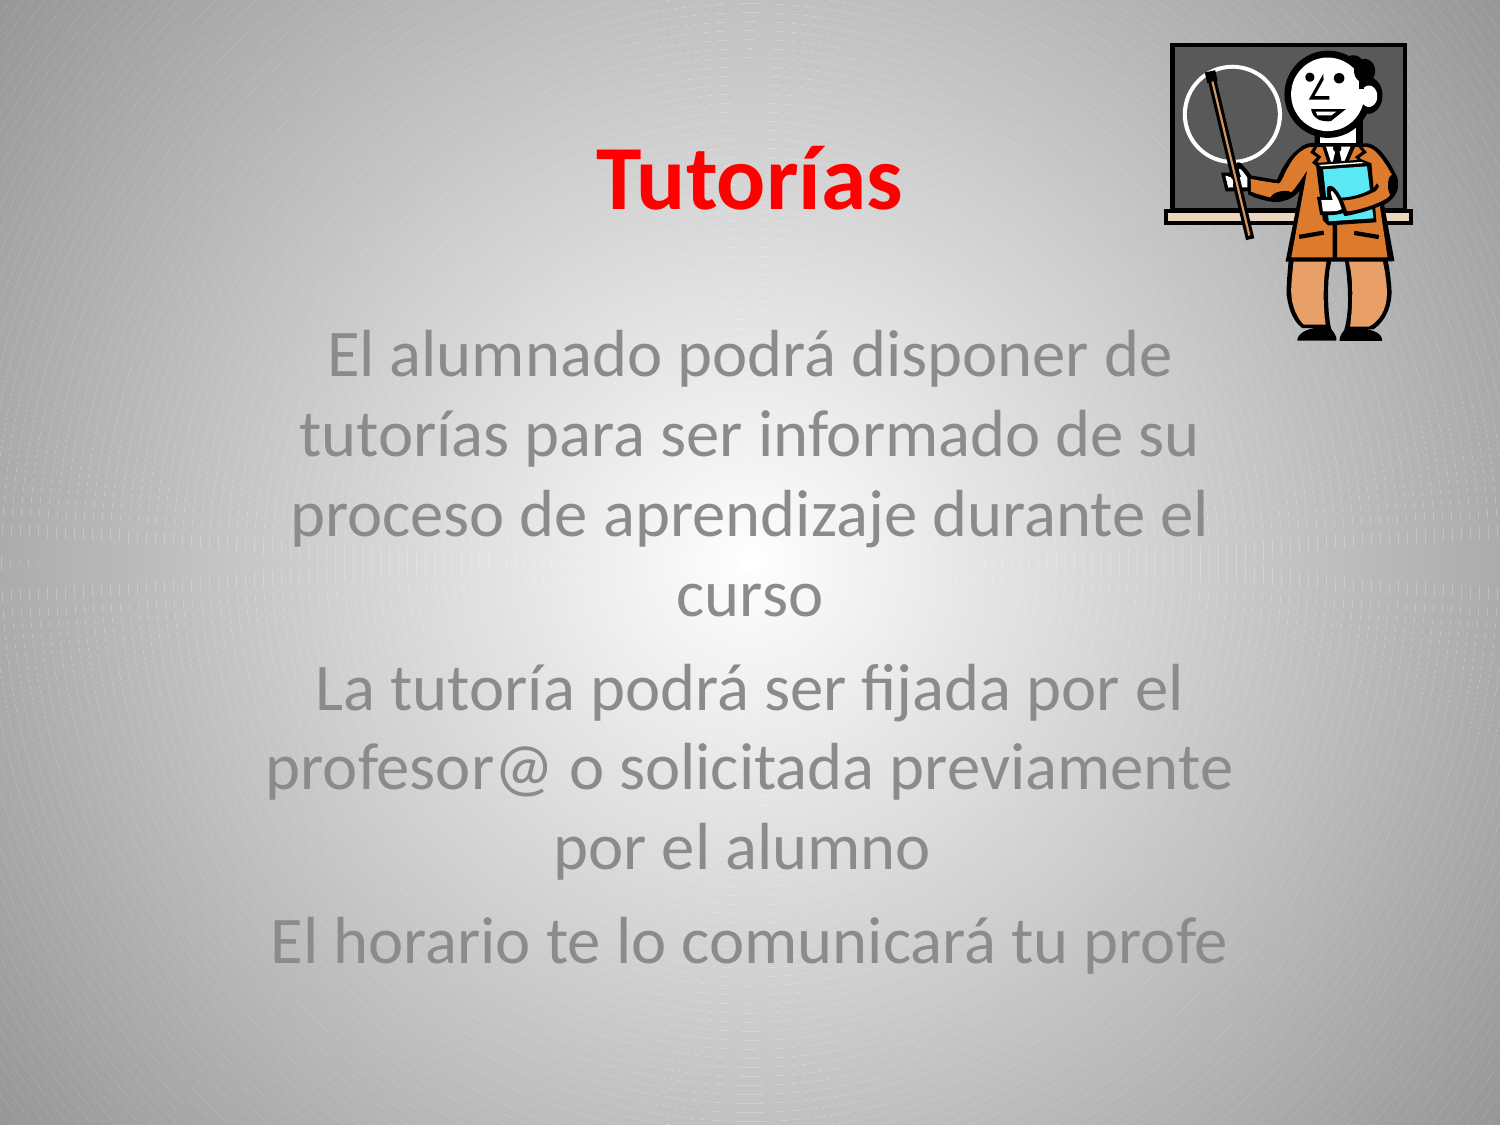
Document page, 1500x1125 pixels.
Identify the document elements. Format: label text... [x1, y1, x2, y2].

picture [1163, 42, 1414, 342]
subtitle El alumnado podrá disponer de tutorías para ser informado de su proceso de aprendizaje durante el curso La tutoría podrá ser fijada por el profesor@ o solicitada previamente por el alumno El horario te lo comunicará tu profe [224, 302, 1276, 926]
title Tutorías [111, 54, 1156, 292]
